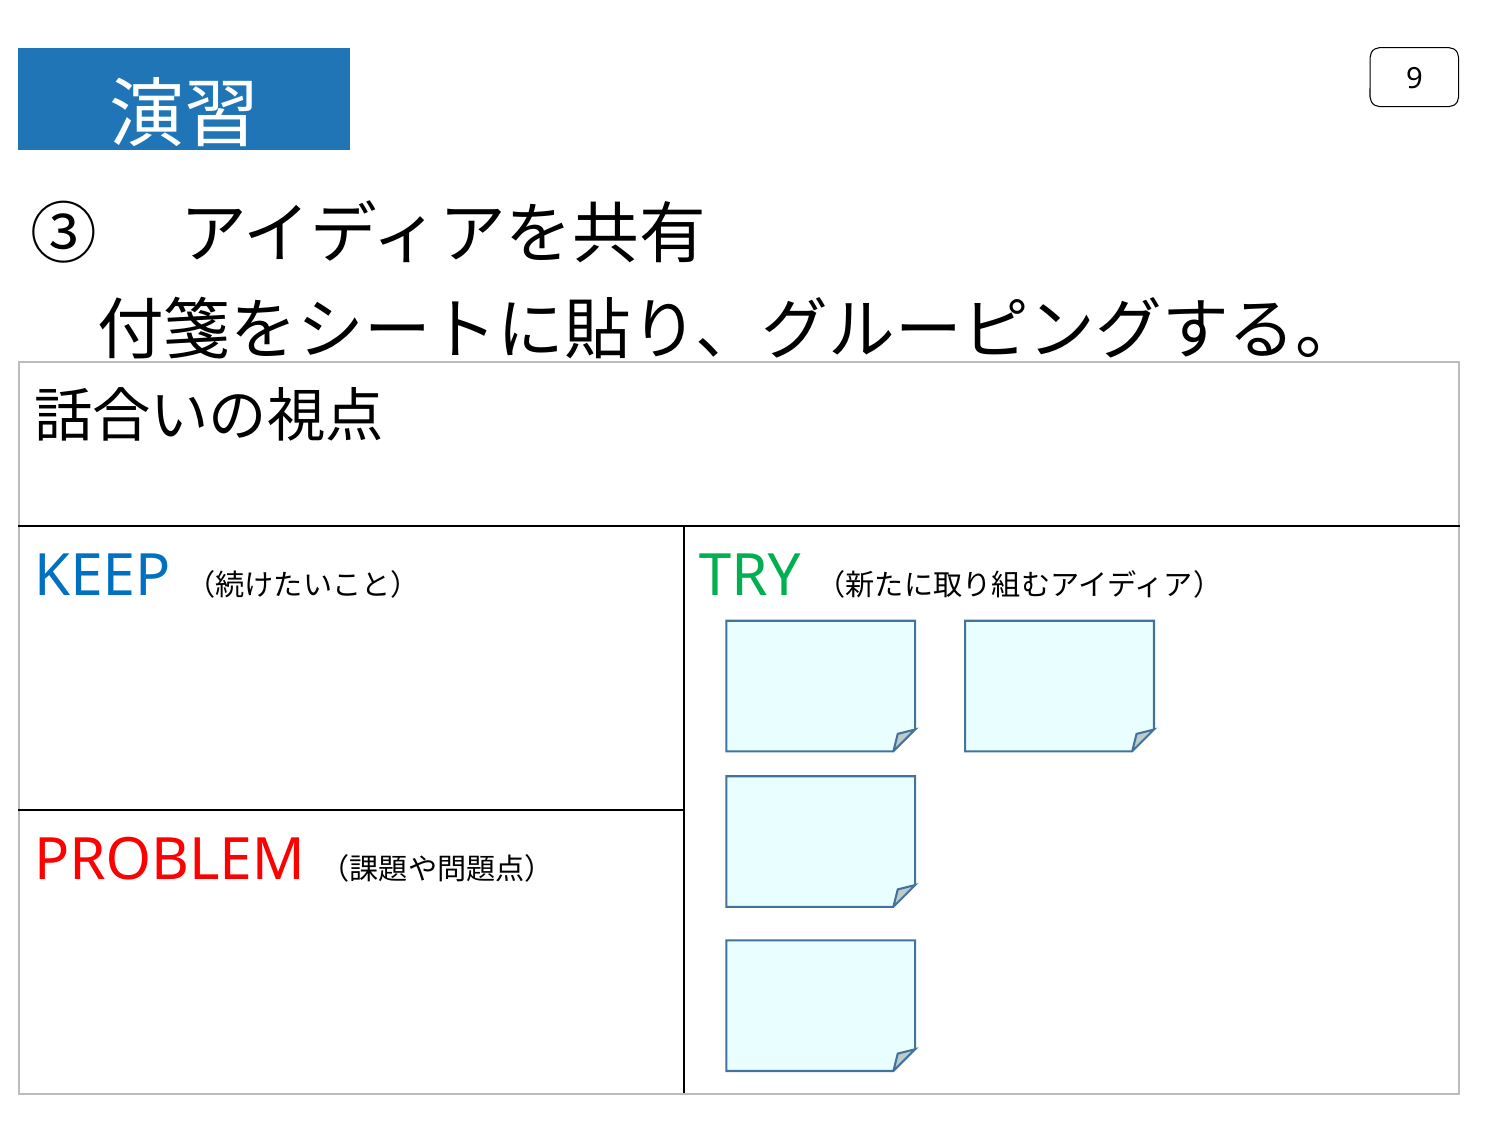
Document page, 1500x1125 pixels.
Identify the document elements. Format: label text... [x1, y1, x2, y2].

text_box [725, 775, 919, 908]
table_cell KEEP（続けたいこと） [20, 527, 683, 809]
text_box 9 [1368, 46, 1460, 108]
table_cell TRY（新たに取り組むアイディア） [685, 527, 1458, 1093]
text_box ③ アイディアを共有 [15, 183, 1482, 278]
text_box 付箋をシートに貼り、グルーピングする。 [15, 278, 1482, 374]
text_box [725, 939, 919, 1073]
text_box [964, 619, 1158, 753]
table_header 話合いの視点 [20, 363, 1458, 525]
text_box [725, 619, 919, 753]
text_box 演習 [18, 48, 350, 150]
table_cell PROBLEM（課題や問題点） [20, 811, 683, 1093]
